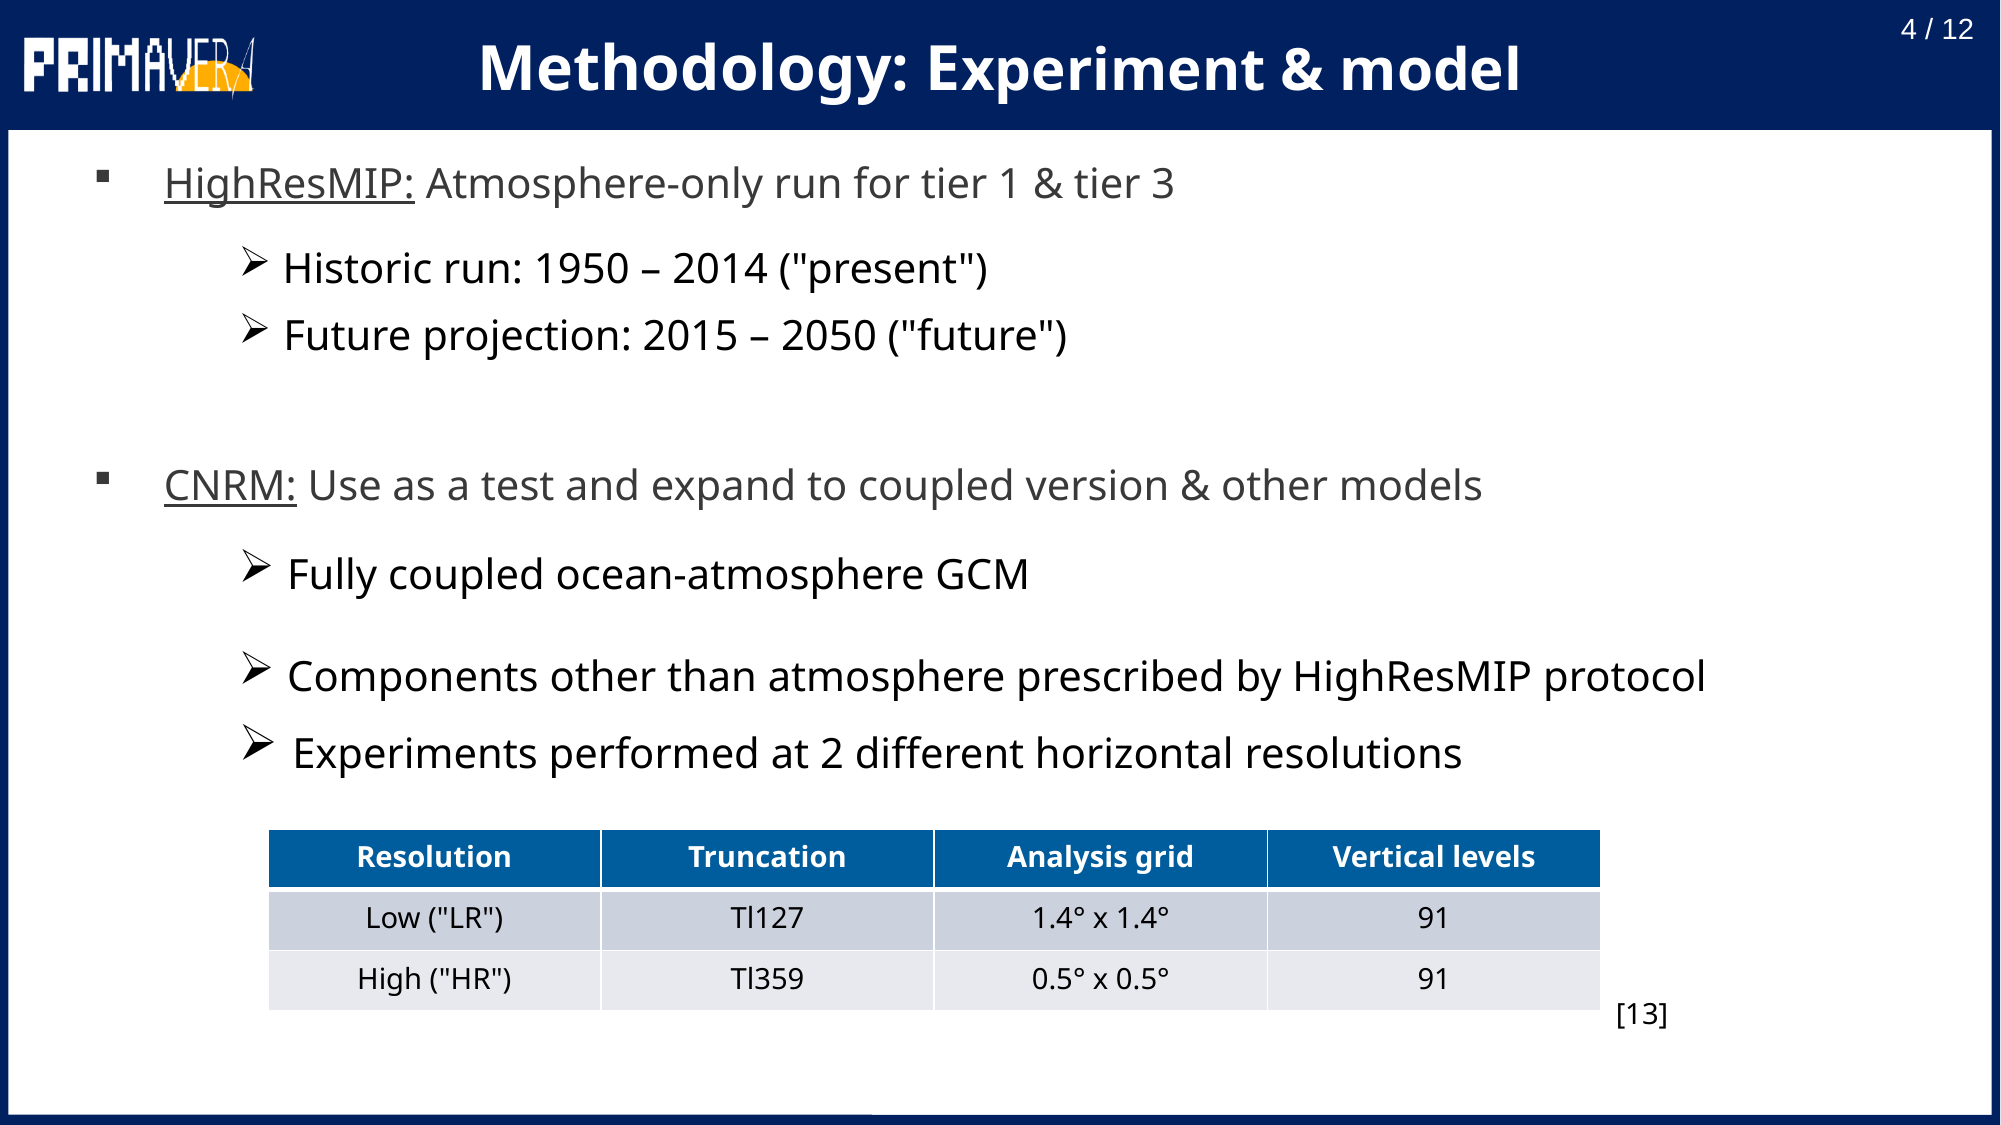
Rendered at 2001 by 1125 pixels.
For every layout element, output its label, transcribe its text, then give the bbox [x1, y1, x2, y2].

table_header Analysis grid [935, 830, 1267, 887]
table_cell 91 [1268, 892, 1600, 950]
list HighResMIP: Atmosphere-only run for tier 1 & tier 3 Historic run: 1950 – 2014 ("present") Future projection: 2015 – 2050 ("future") CNRM: Use as a test and expand to coupled version & other models Fully coupled ocean-atmosphere GCM Components other than atmosphere prescribed by HighResMIP protocol Experiments performed at 2 different horizontal resolutions [78, 149, 1922, 1083]
table_header Resolution [269, 830, 600, 887]
table_cell High ("HR") [269, 951, 600, 1010]
table_cell 91 [1268, 951, 1600, 1010]
text_box [13] [1600, 987, 1697, 1038]
table_cell Tl127 [602, 892, 933, 950]
table_header Truncation [602, 830, 933, 887]
table_header Vertical levels [1268, 830, 1600, 887]
table_cell Low ("LR") [269, 892, 600, 950]
table_cell 0.5° x 0.5° [935, 951, 1267, 1010]
table_cell 1.4° x 1.4° [935, 892, 1267, 950]
slide_number 4 / 12 [1886, 2, 2000, 61]
list Methodology: Experiment & model [7, 20, 1993, 114]
table_cell Tl359 [602, 951, 933, 1010]
